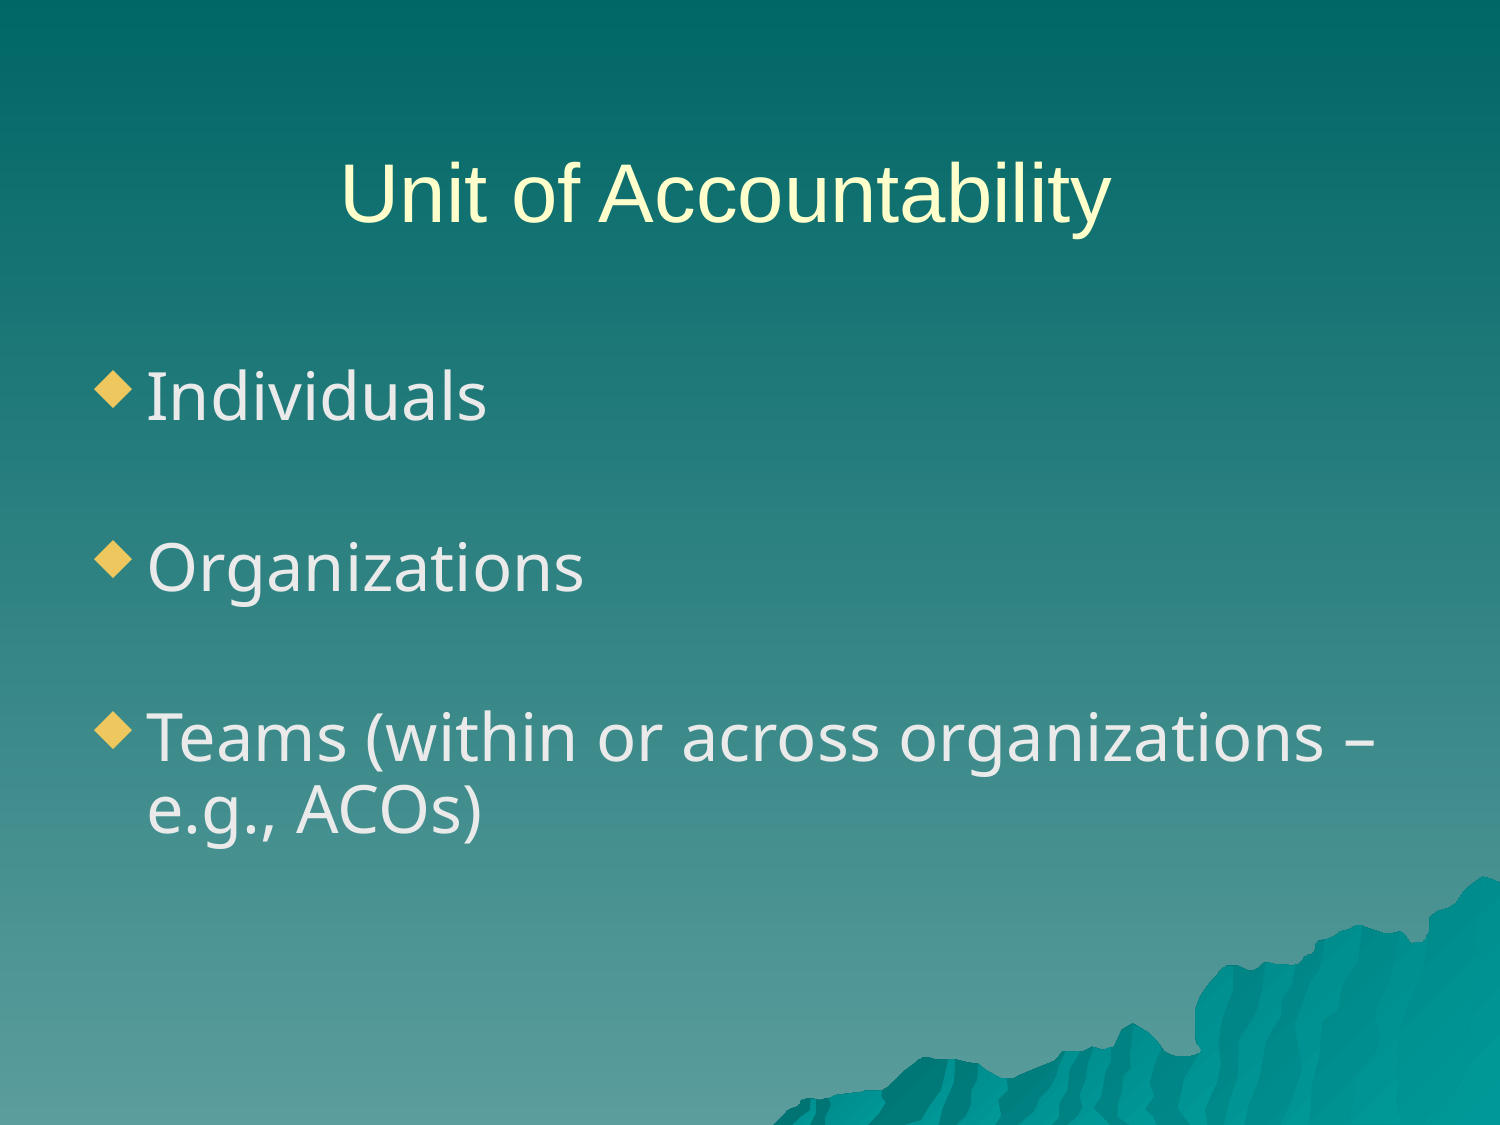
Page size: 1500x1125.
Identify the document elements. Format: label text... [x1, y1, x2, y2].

list Individuals Organizations Teams (within or across organizations – e.g., ACOs) [74, 262, 1426, 1006]
title Unit of Accountability [74, 45, 1426, 233]
